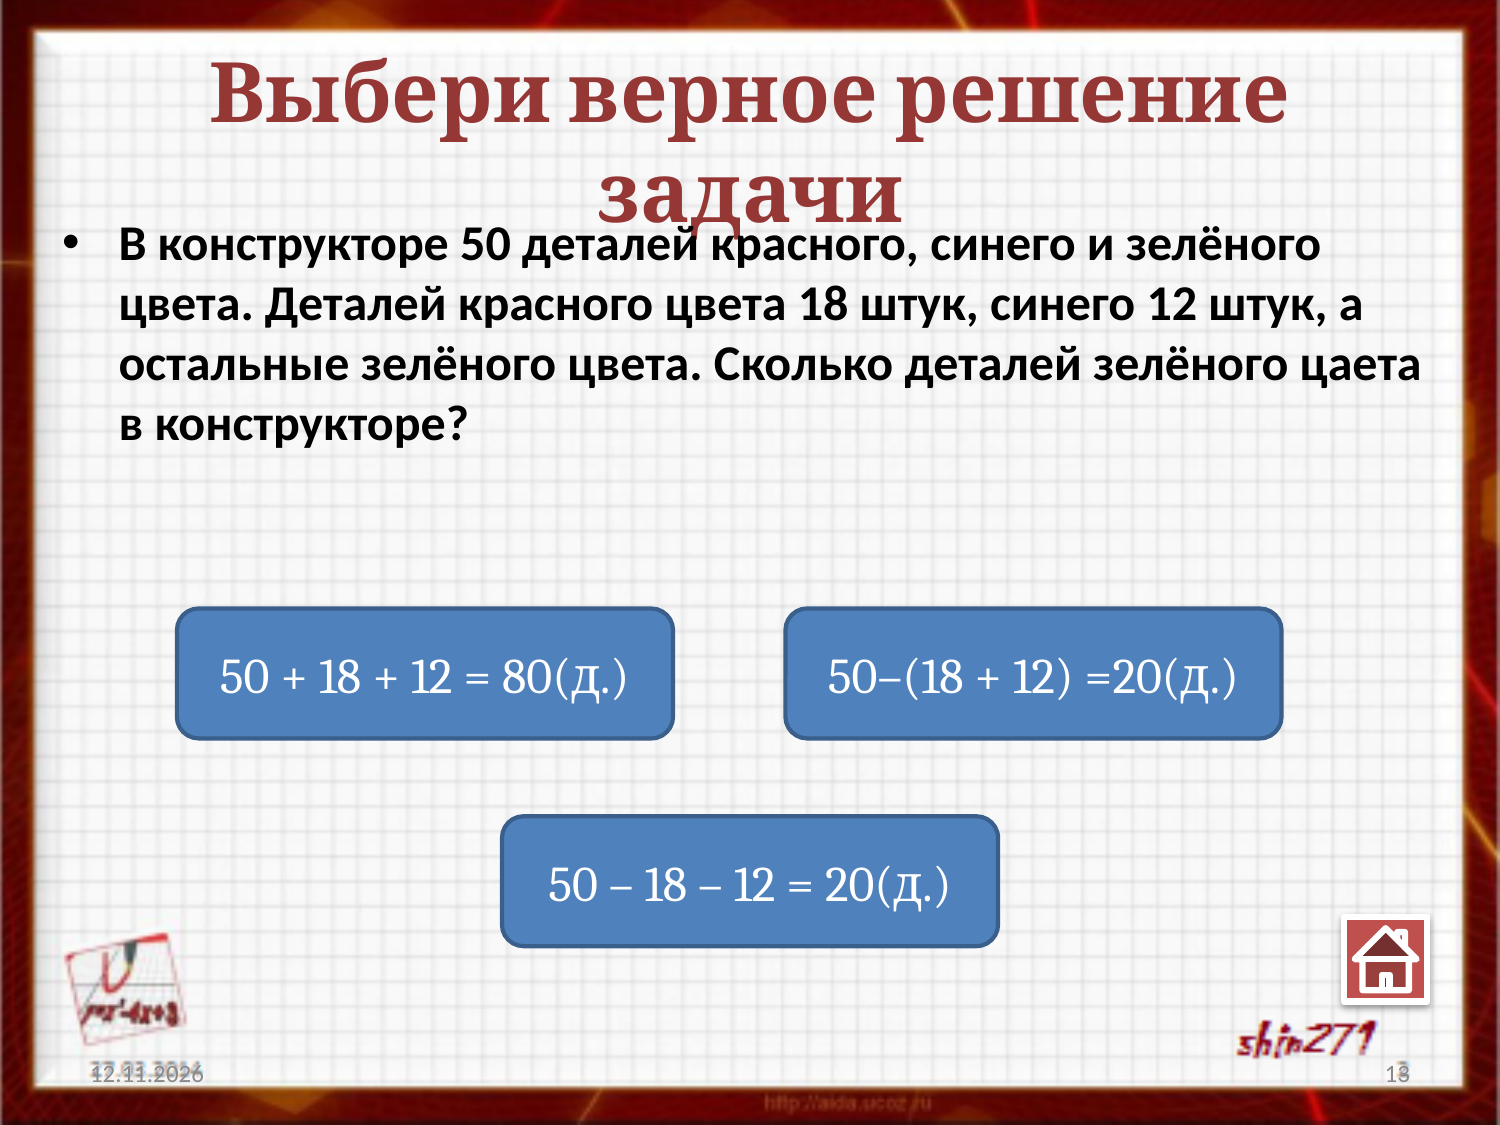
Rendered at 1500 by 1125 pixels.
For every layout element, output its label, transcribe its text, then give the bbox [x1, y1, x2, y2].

list В конструкторе 50 деталей красного, синего и зелёного цвета. Деталей красного цвета 18 штук, синего 12 штук, а остальные зелёного цвета. Сколько деталей зелёного цаета в конструкторе? [47, 203, 1453, 480]
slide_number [75, 1042, 425, 1103]
text_box [1341, 914, 1430, 1005]
text_box 50 + 18 + 12 = 80(д.) [174, 606, 676, 741]
text_box 50 – 18 – 12 = 20(д.) [499, 814, 1001, 949]
text_box 50–(18 + 12) =20(д.) [783, 606, 1284, 741]
title Выбери верное решение задачи [75, 45, 1425, 203]
slide_number 13 [1074, 1042, 1425, 1103]
picture [0, 0, 1500, 1125]
